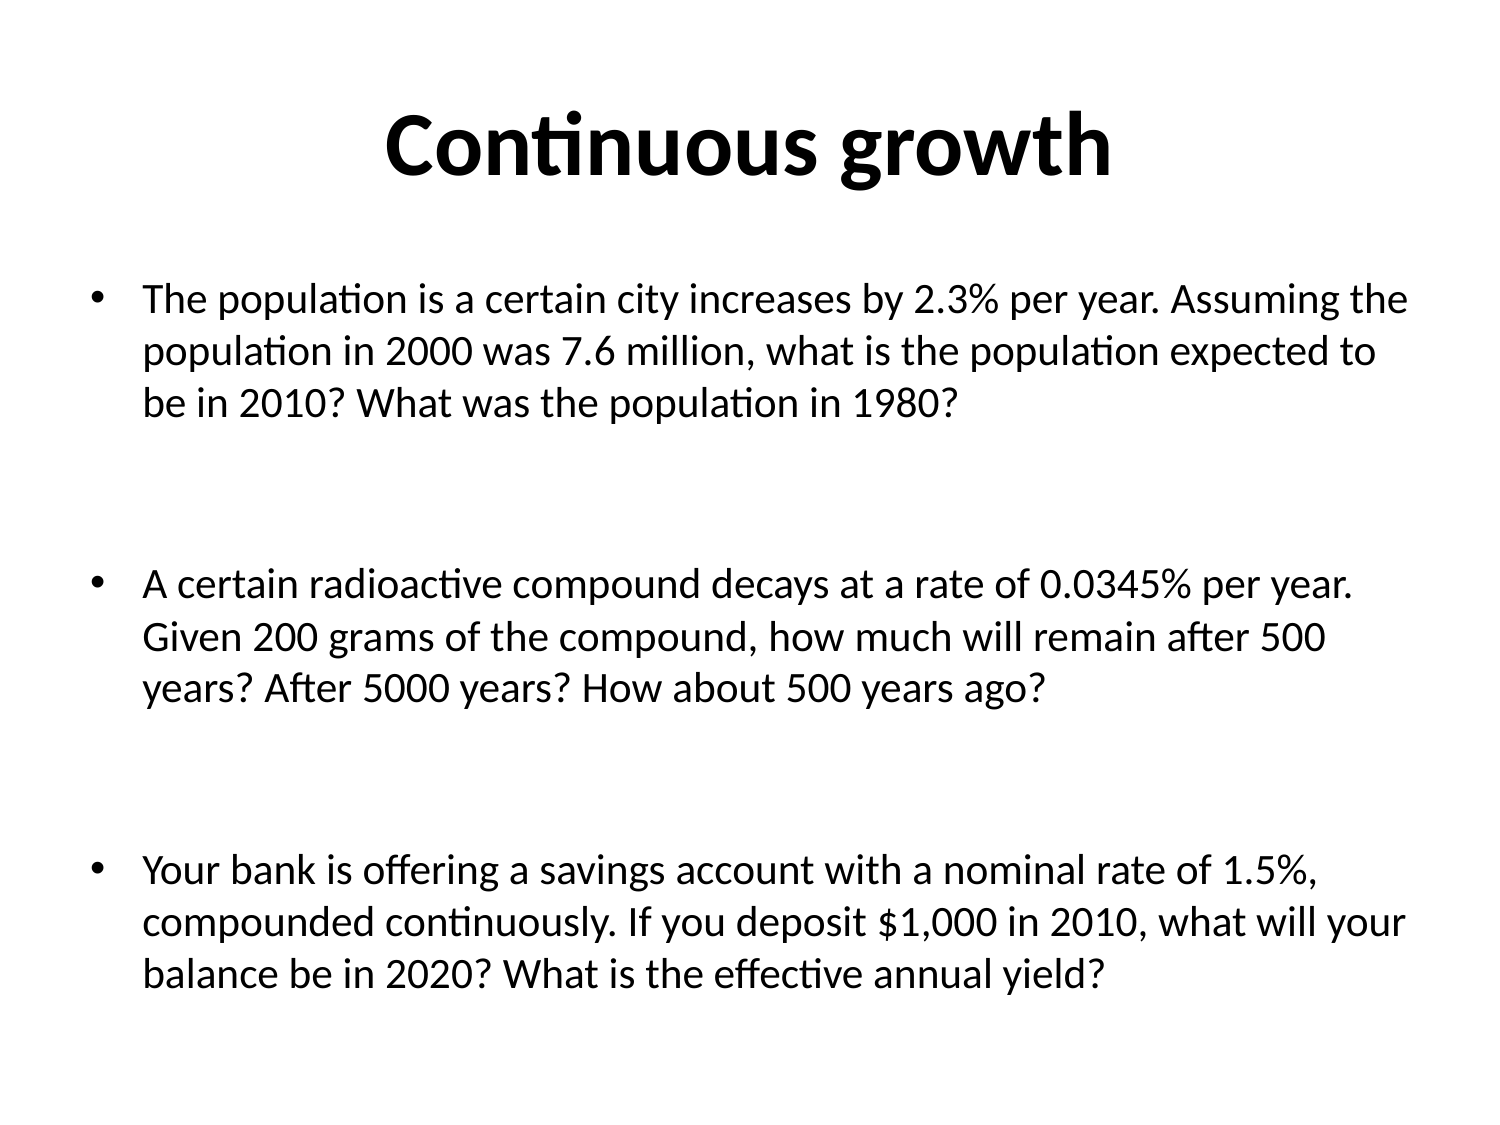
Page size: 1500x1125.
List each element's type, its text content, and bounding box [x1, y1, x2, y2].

list The population is a certain city increases by 2.3% per year. Assuming the population in 2000 was 7.6 million, what is the population expected to be in 2010? What was the population in 1980? A certain radioactive compound decays at a rate of 0.0345% per year. Given 200 grams of the compound, how much will remain after 500 years? After 5000 years? How about 500 years ago? Your bank is offering a savings account with a nominal rate of 1.5%, compounded continuously. If you deposit $1,000 in 2010, what will your balance be in 2020? What is the effective annual yield? [75, 262, 1425, 1005]
title Continuous growth [75, 45, 1425, 233]
